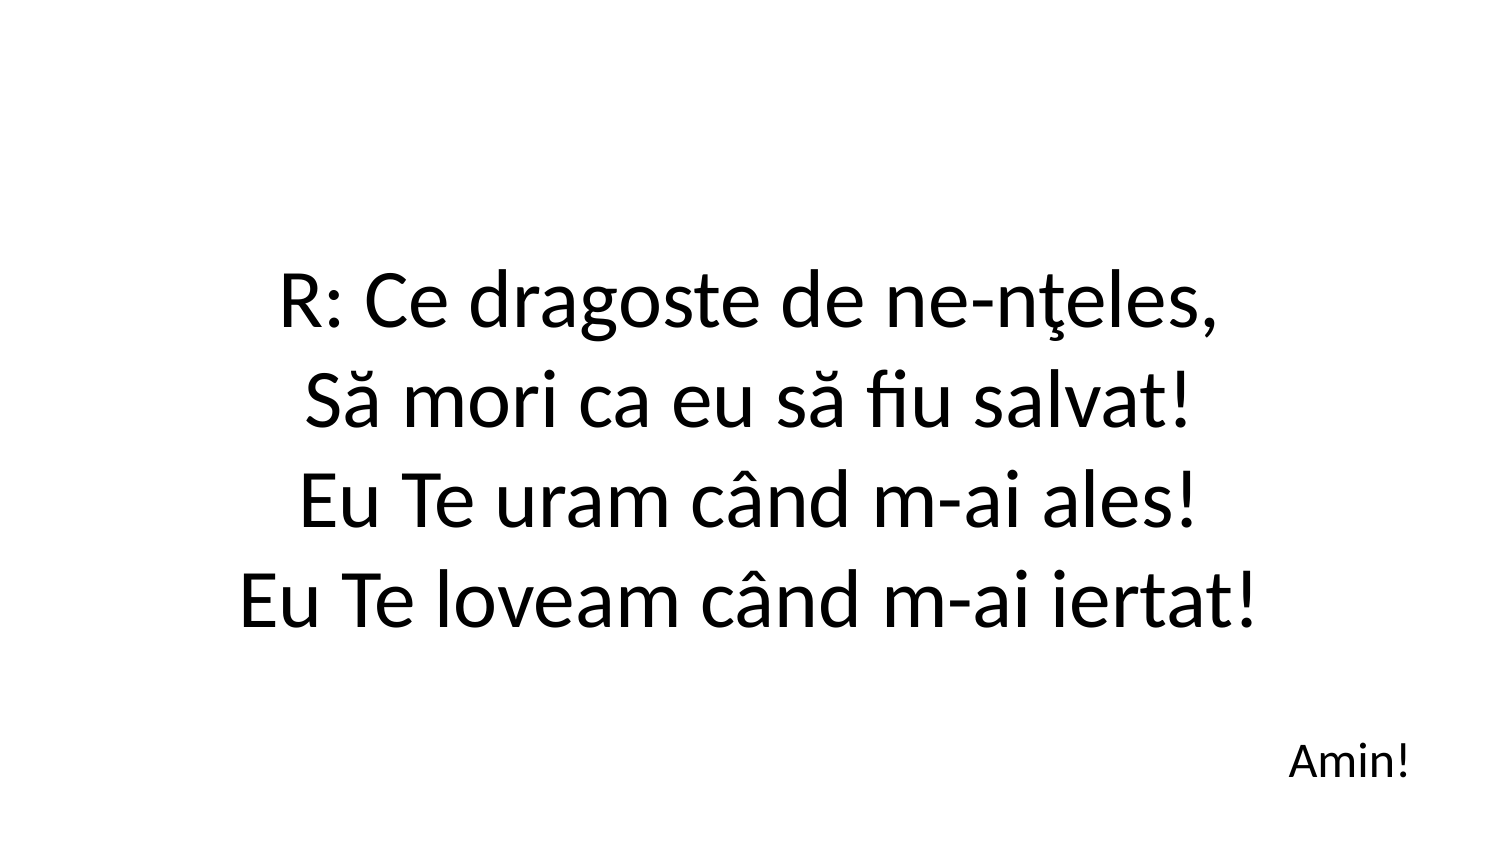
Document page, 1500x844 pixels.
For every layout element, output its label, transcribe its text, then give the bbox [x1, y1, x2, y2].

text_box R: Ce dragoste de ne-nţeles, Să mori ca eu să fiu salvat! Eu Te uram când m-ai ales! Eu Te loveam când m-ai iertat! [223, 192, 1277, 652]
text_box Amin! [1273, 674, 1427, 795]
